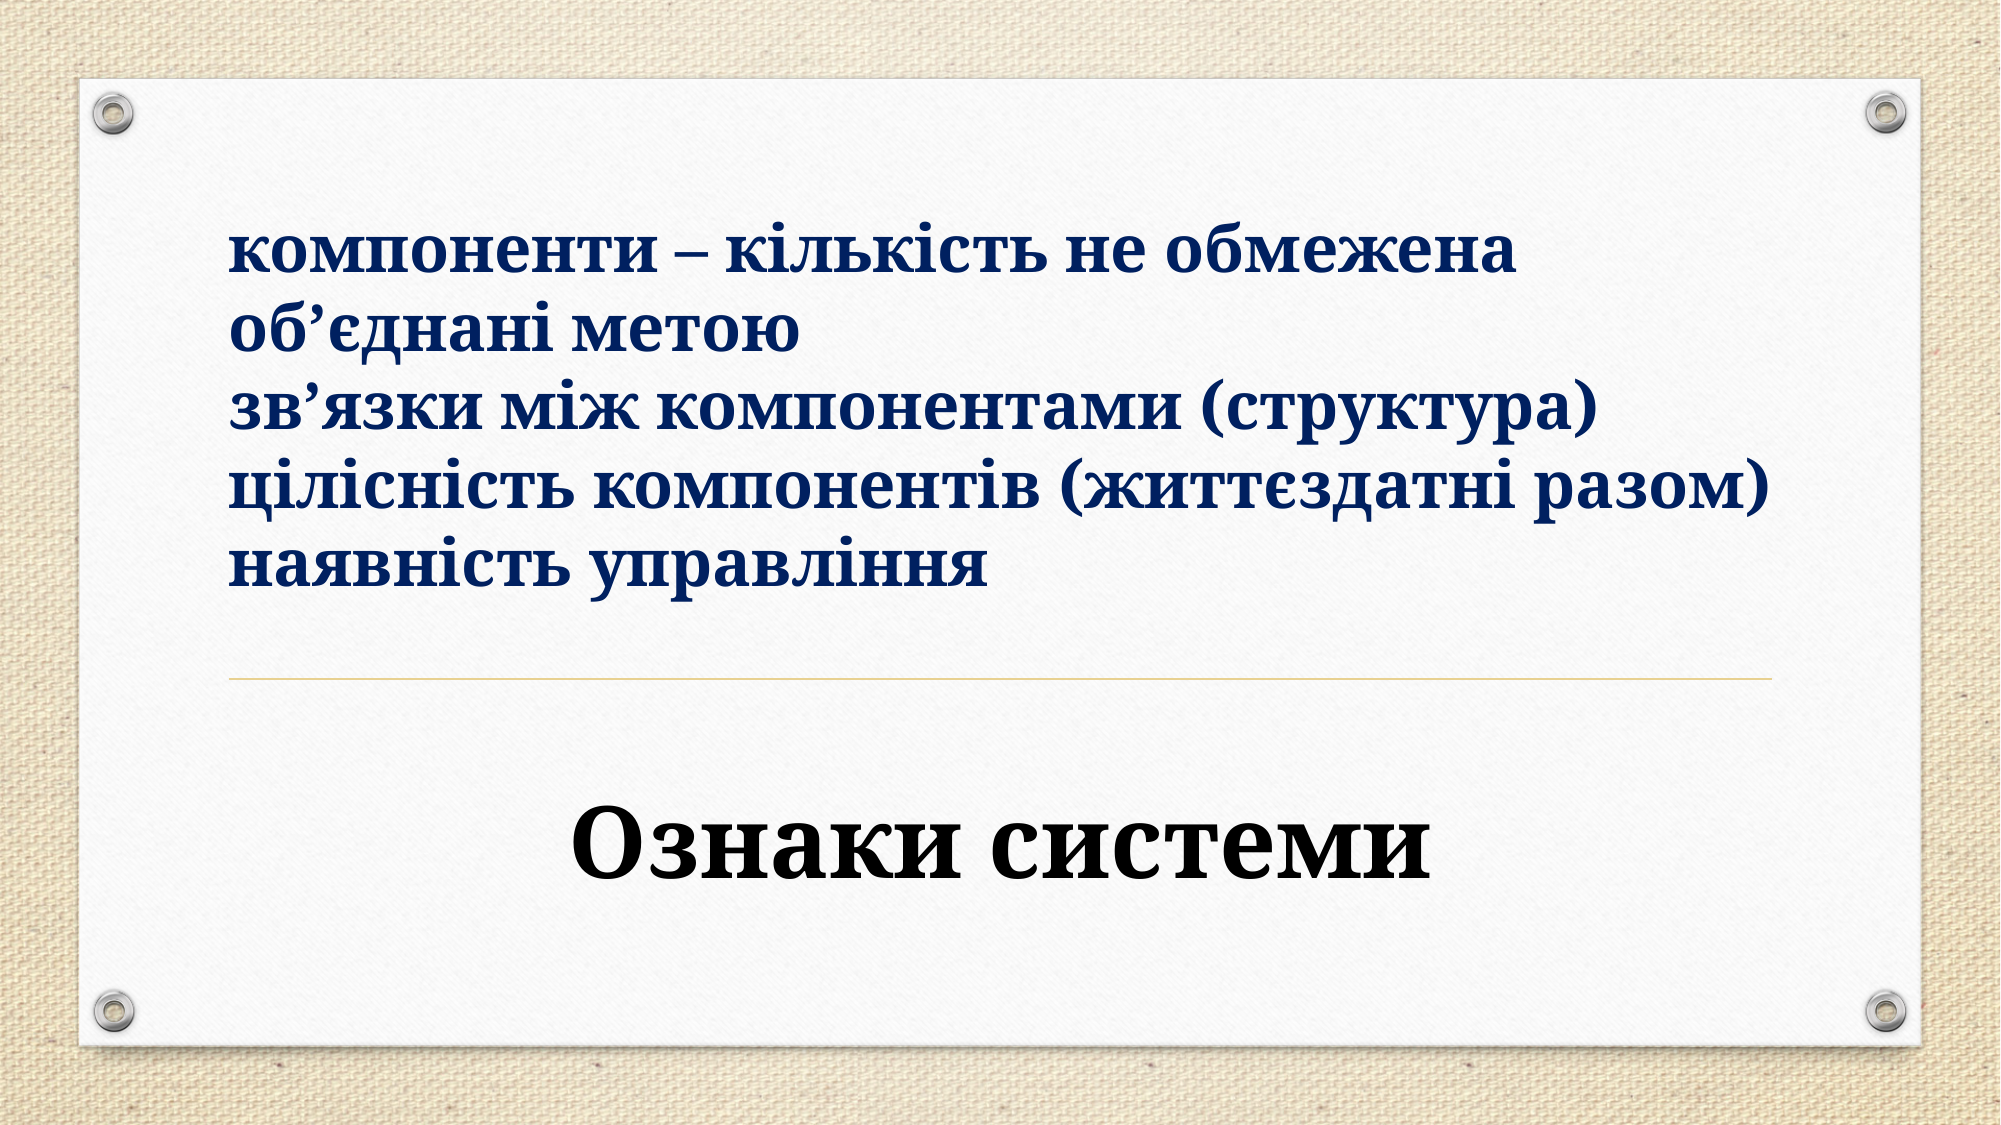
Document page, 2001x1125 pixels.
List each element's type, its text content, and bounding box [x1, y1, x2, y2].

picture [0, 0, 2001, 1125]
list Ознаки системи [213, 712, 1788, 964]
title компоненти – кількість не обмежена об’єднані метою зв’язки між компонентами (структура) цілісність компонентів (життєздатні разом) наявність управління [213, 161, 1788, 646]
